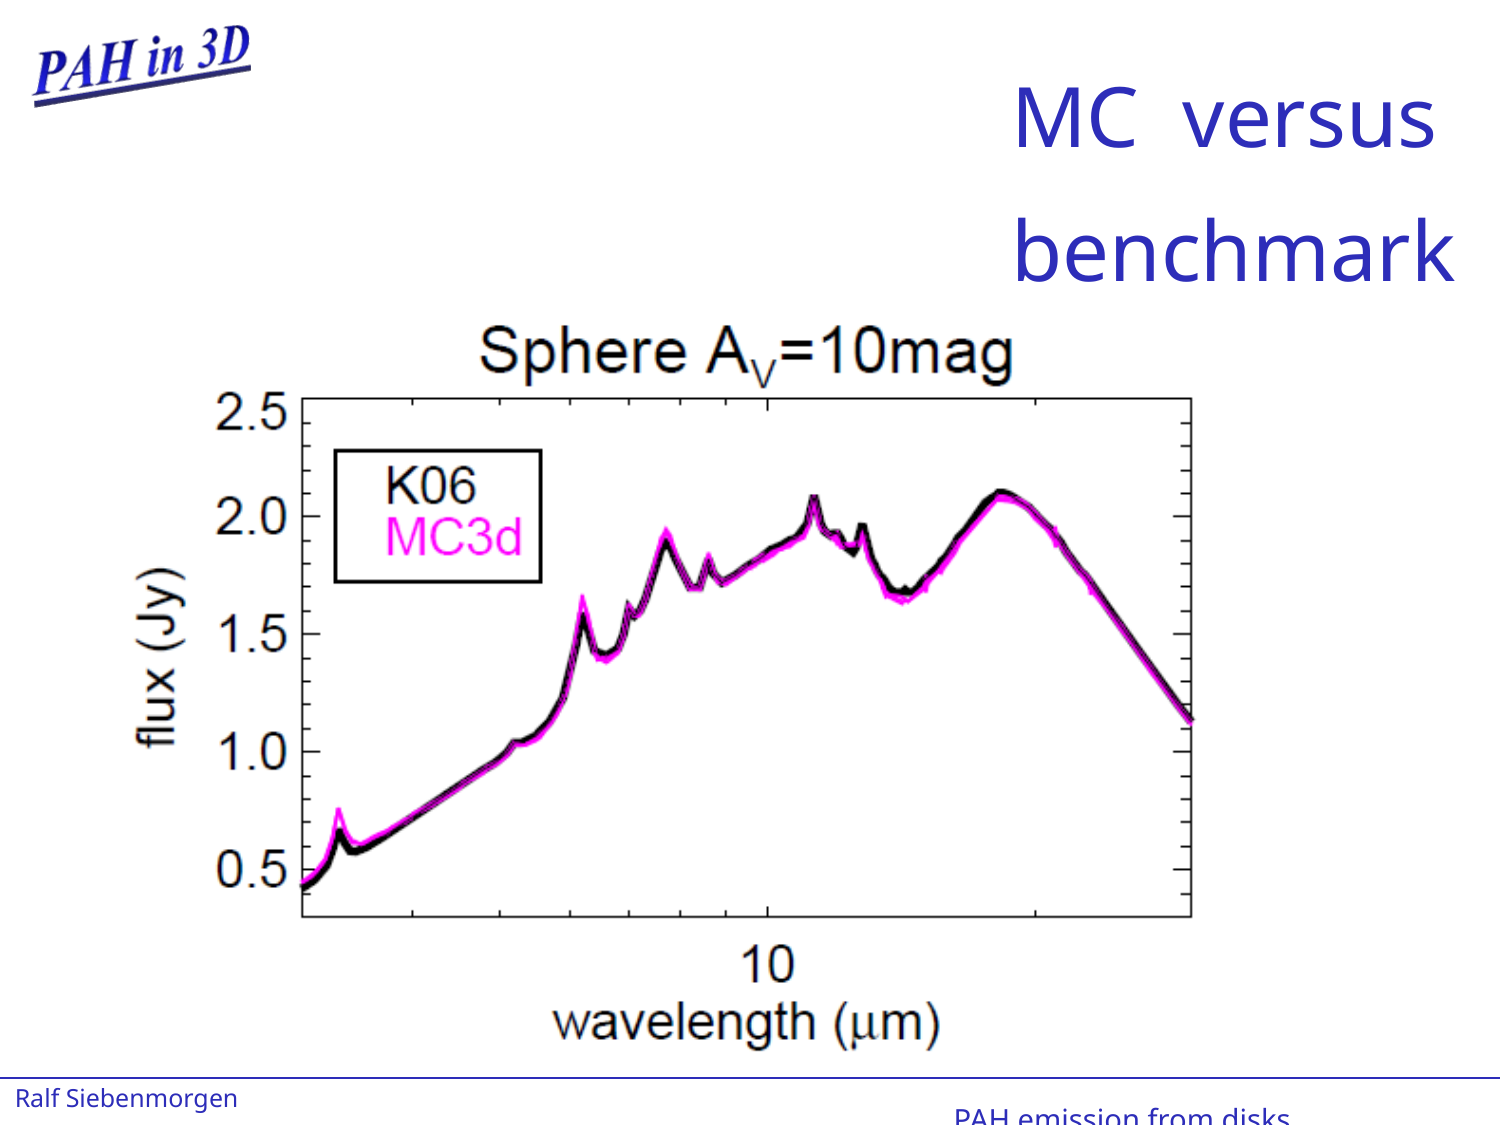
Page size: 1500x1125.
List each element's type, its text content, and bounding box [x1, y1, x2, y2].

text_box PAH emission from disks [738, 1082, 1500, 1125]
picture [0, 0, 300, 130]
picture [70, 266, 1278, 1074]
text_box MC versus benchmark [996, 22, 1497, 306]
